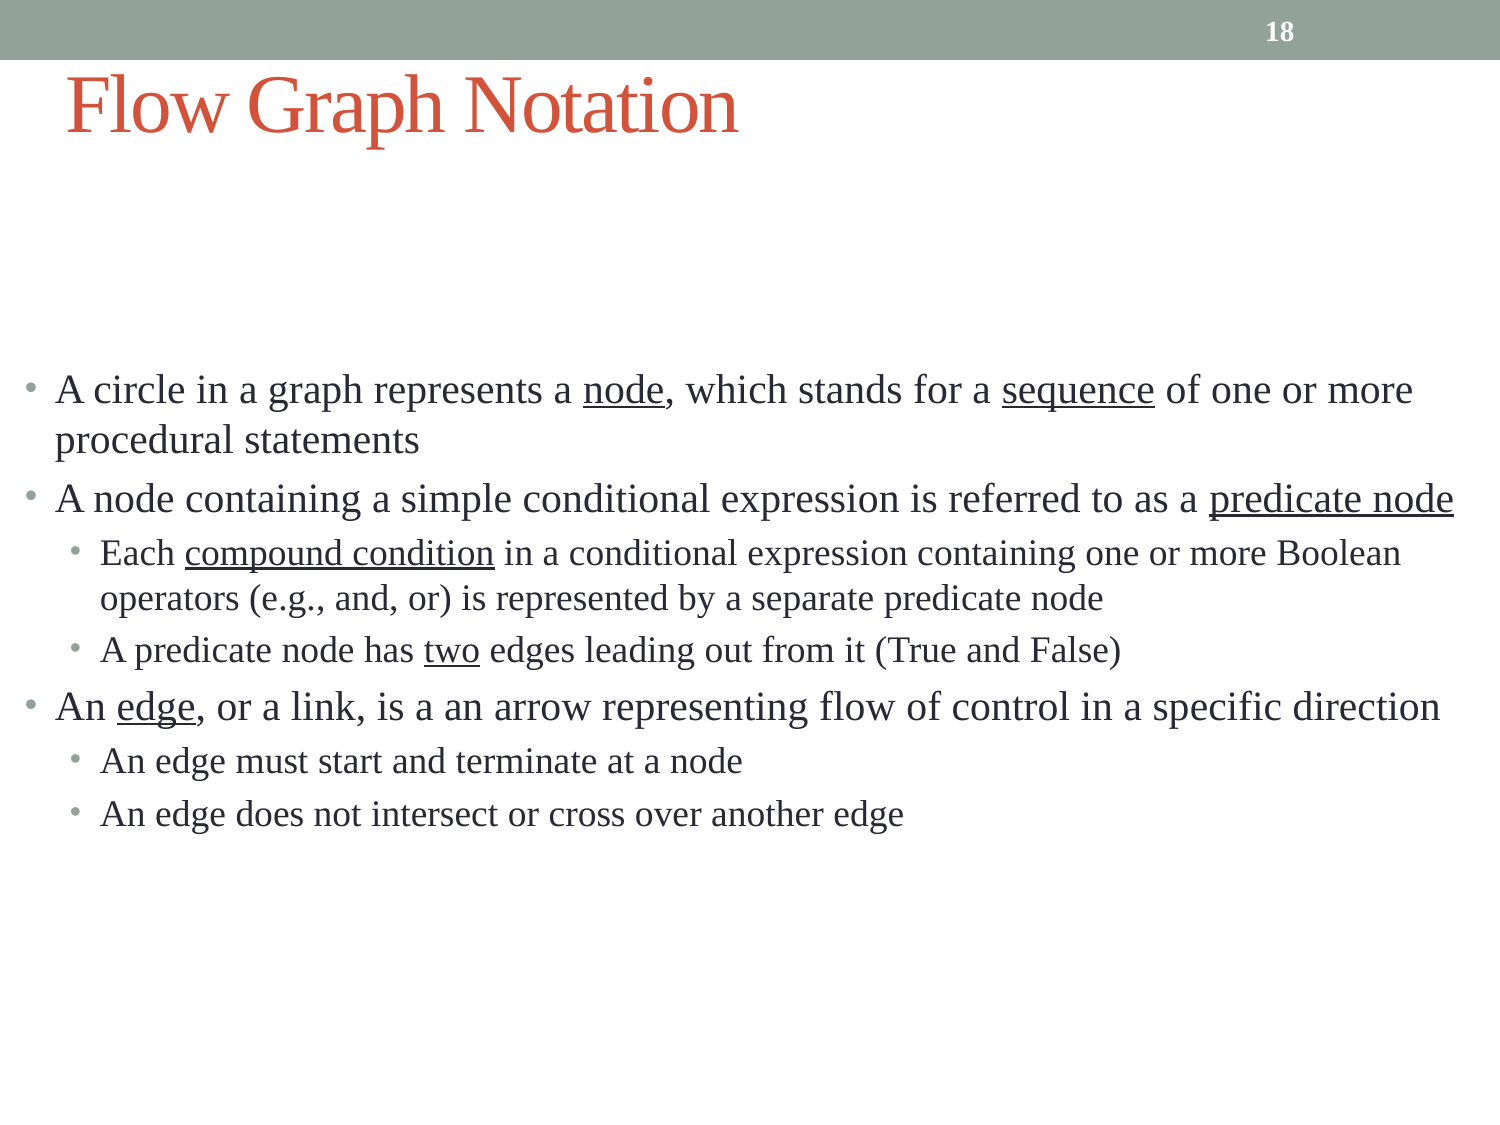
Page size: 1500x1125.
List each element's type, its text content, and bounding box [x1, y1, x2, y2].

list A circle in a graph represents a node, which stands for a sequence of one or more procedural statements A node containing a simple conditional expression is referred to as a predicate node Each compound condition in a conditional expression containing one or more Boolean operators (e.g., and, or) is represented by a separate predicate node A predicate node has two edges leading out from it (True and False) An edge, or a link, is a an arrow representing flow of control in a specific direction An edge must start and terminate at a node An edge does not intersect or cross over another edge [9, 354, 1473, 1055]
title Flow Graph Notation [50, 5, 1325, 194]
slide_number 18 [1250, 3, 1425, 57]
